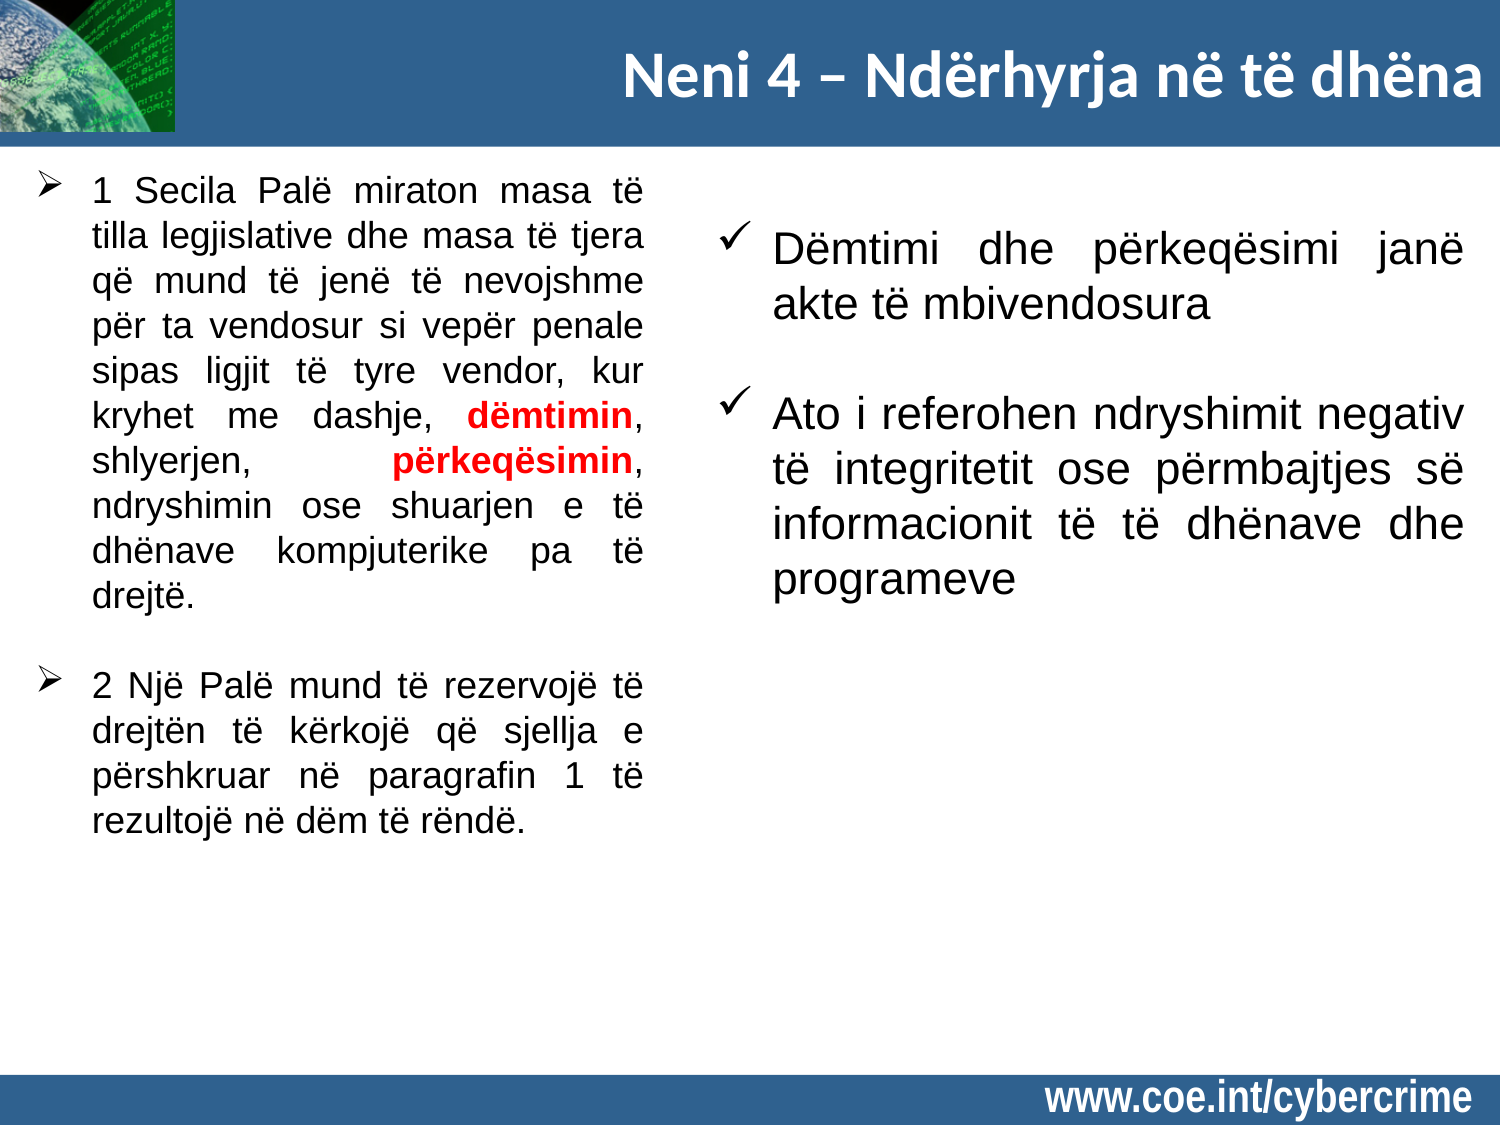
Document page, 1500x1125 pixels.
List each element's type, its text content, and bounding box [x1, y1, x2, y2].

text_box 1 Secila Palë miraton masa të tilla legjislative dhe masa të tjera që mund të jenë të nevojshme për ta vendosur si vepër penale sipas ligjit të tyre vendor, kur kryhet me dashje, dëmtimin, shlyerjen, përkeqësimin, ndryshimin ose shuarjen e të dhënave kompjuterike pa të drejtë. 2 Një Palë mund të rezervojë të drejtën të kërkojë që sjellja e përshkruar në paragrafin 1 të rezultojë në dëm të rëndë. [20, 158, 659, 848]
text_box Dëmtimi dhe përkeqësimi janë akte të mbivendosura Ato i referohen ndryshimit negativ të integritetit ose përmbajtjes së informacionit të të dhënave dhe programeve [701, 211, 1480, 611]
text_box Neni 4 – Ndërhyrja në të dhëna [0, 0, 1500, 149]
text_box www.coe.int/cybercrime [1030, 1059, 1500, 1125]
picture [0, 0, 175, 132]
text_box [0, 1073, 1030, 1125]
